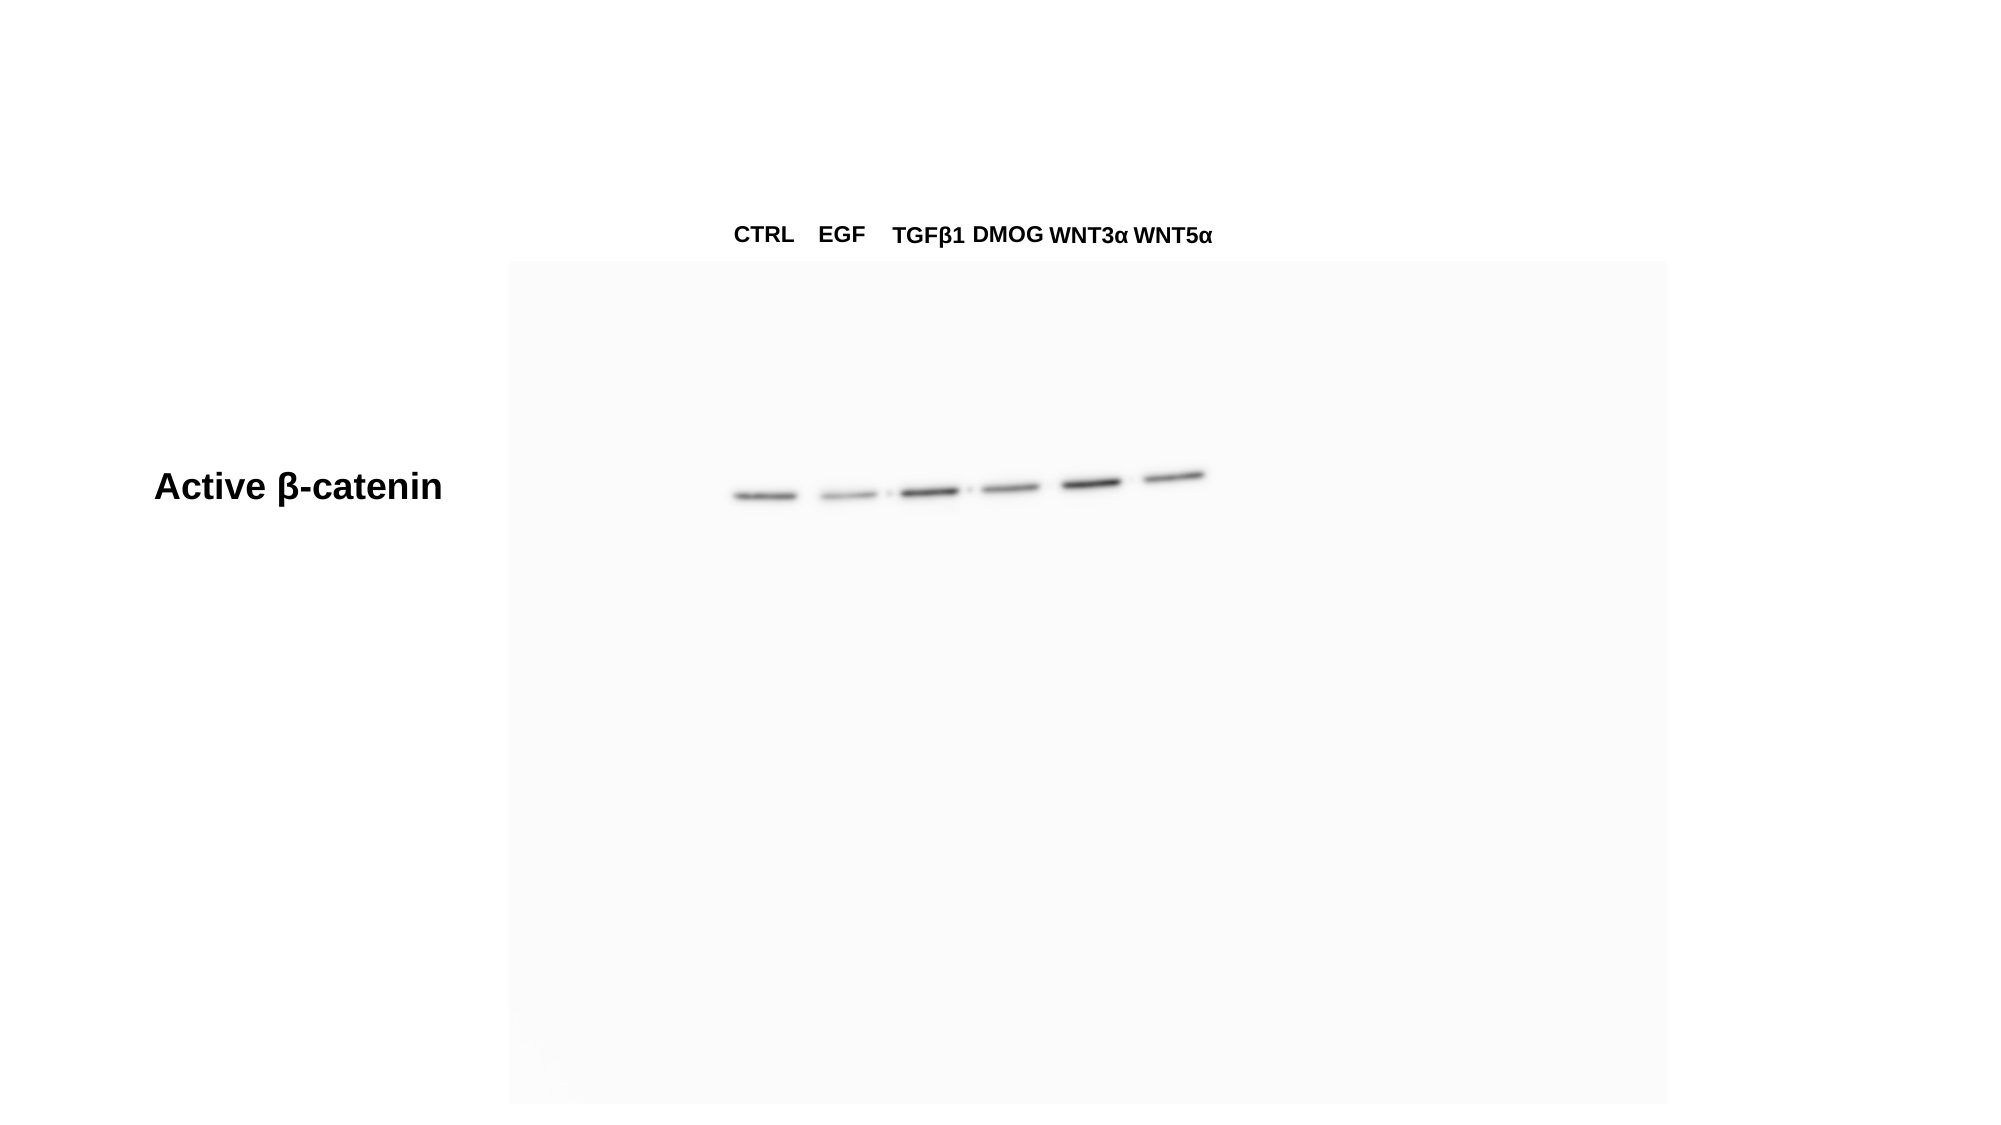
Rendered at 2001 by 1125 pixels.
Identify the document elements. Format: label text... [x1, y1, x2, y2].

text_box WNT5α [1118, 213, 1228, 256]
text_box Active β-catenin [139, 454, 459, 515]
text_box EGF [810, 211, 881, 255]
text_box WNT3α [1034, 213, 1118, 256]
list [509, 261, 1667, 1104]
text_box DMOG [957, 211, 1060, 255]
text_box TGFβ1 [877, 213, 981, 256]
text_box CTRL [719, 211, 810, 255]
